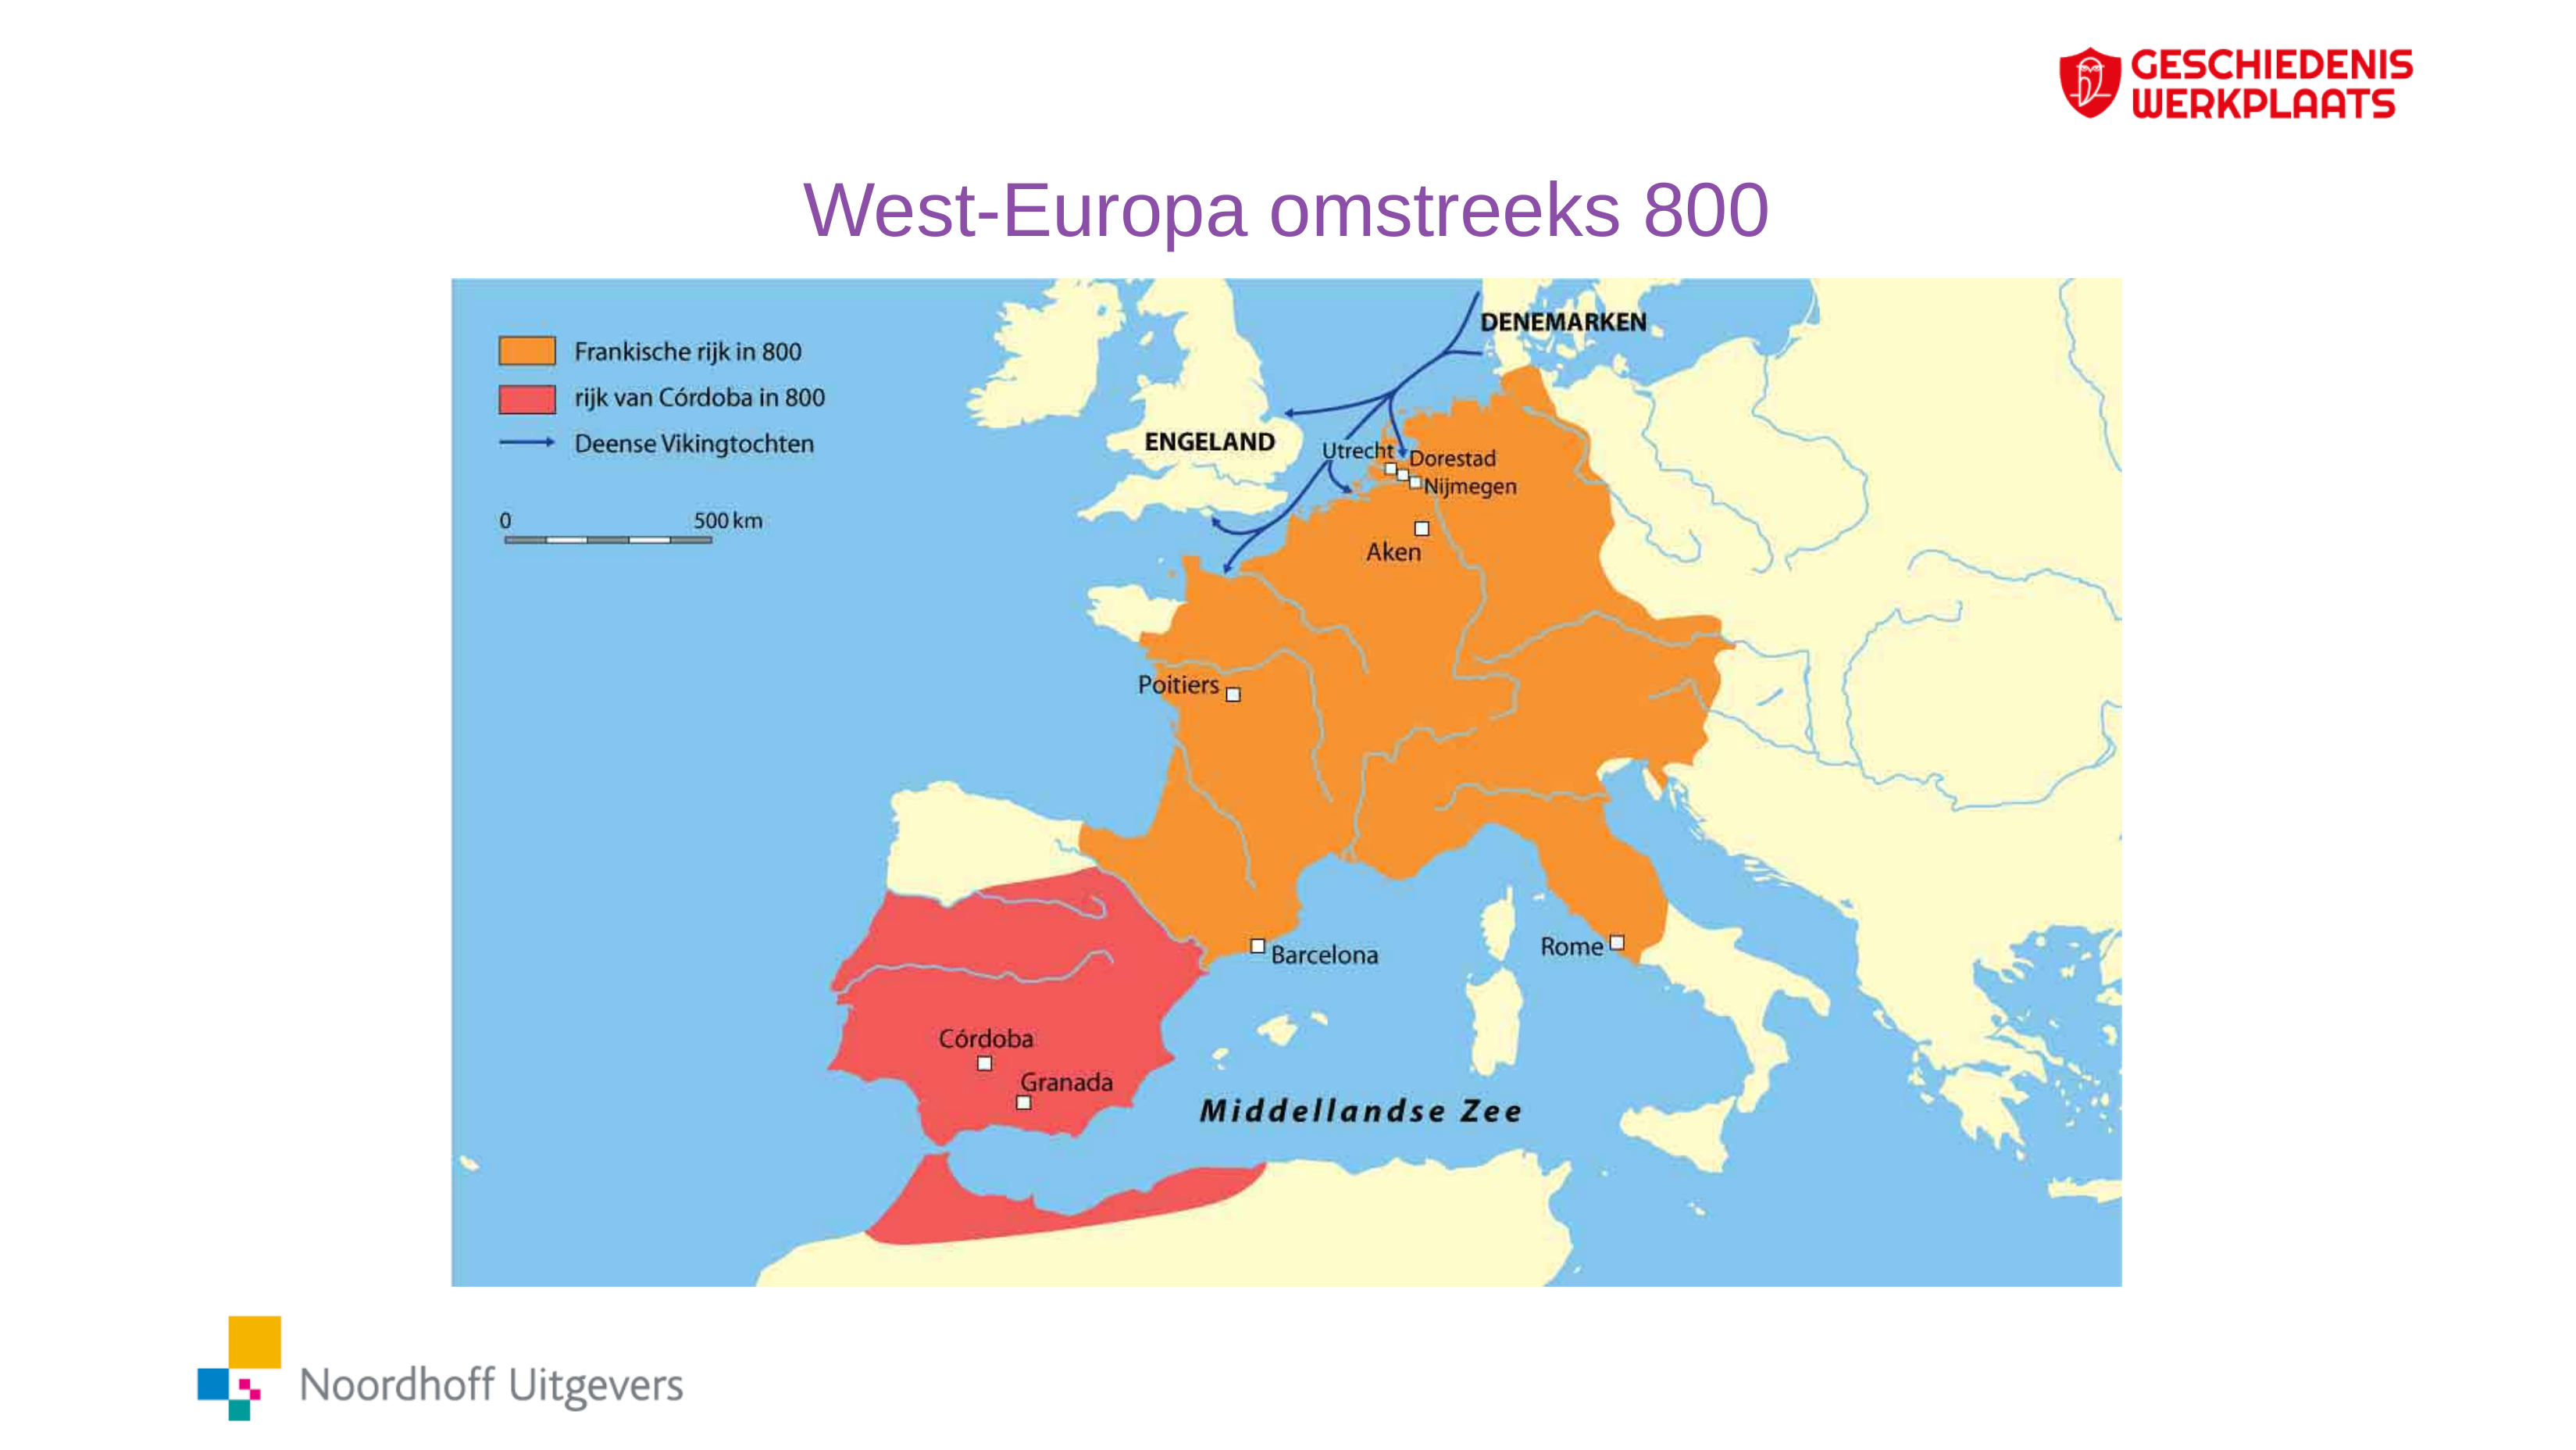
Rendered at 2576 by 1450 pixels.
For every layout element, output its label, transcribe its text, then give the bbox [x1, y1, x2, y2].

picture [1610, 0, 2576, 161]
title West-Europa omstreeks 800 [159, 159, 2416, 266]
picture [451, 278, 2122, 1287]
picture [159, 1288, 802, 1449]
